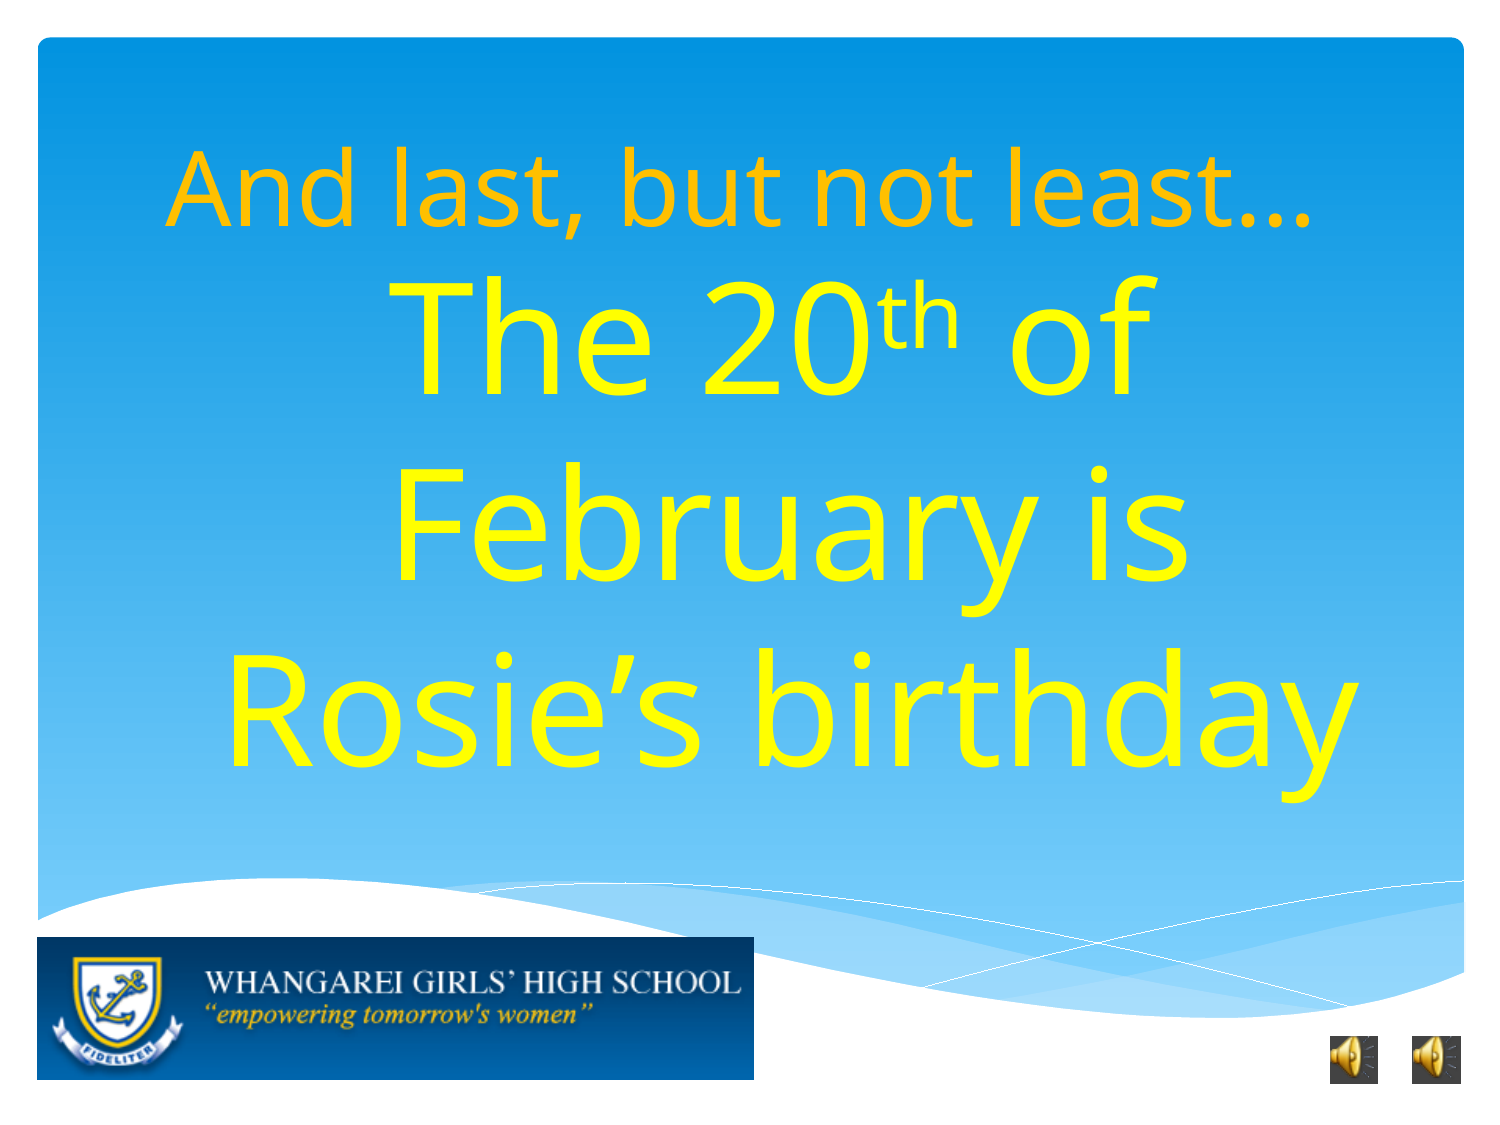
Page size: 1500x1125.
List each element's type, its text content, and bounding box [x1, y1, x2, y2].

picture [37, 937, 754, 1080]
text_box The 20th of February is Rosie’s birthday [149, 231, 1391, 963]
picture [1328, 1034, 1380, 1086]
text_box And last, but not least… [149, 37, 1362, 255]
picture [1411, 1034, 1462, 1086]
